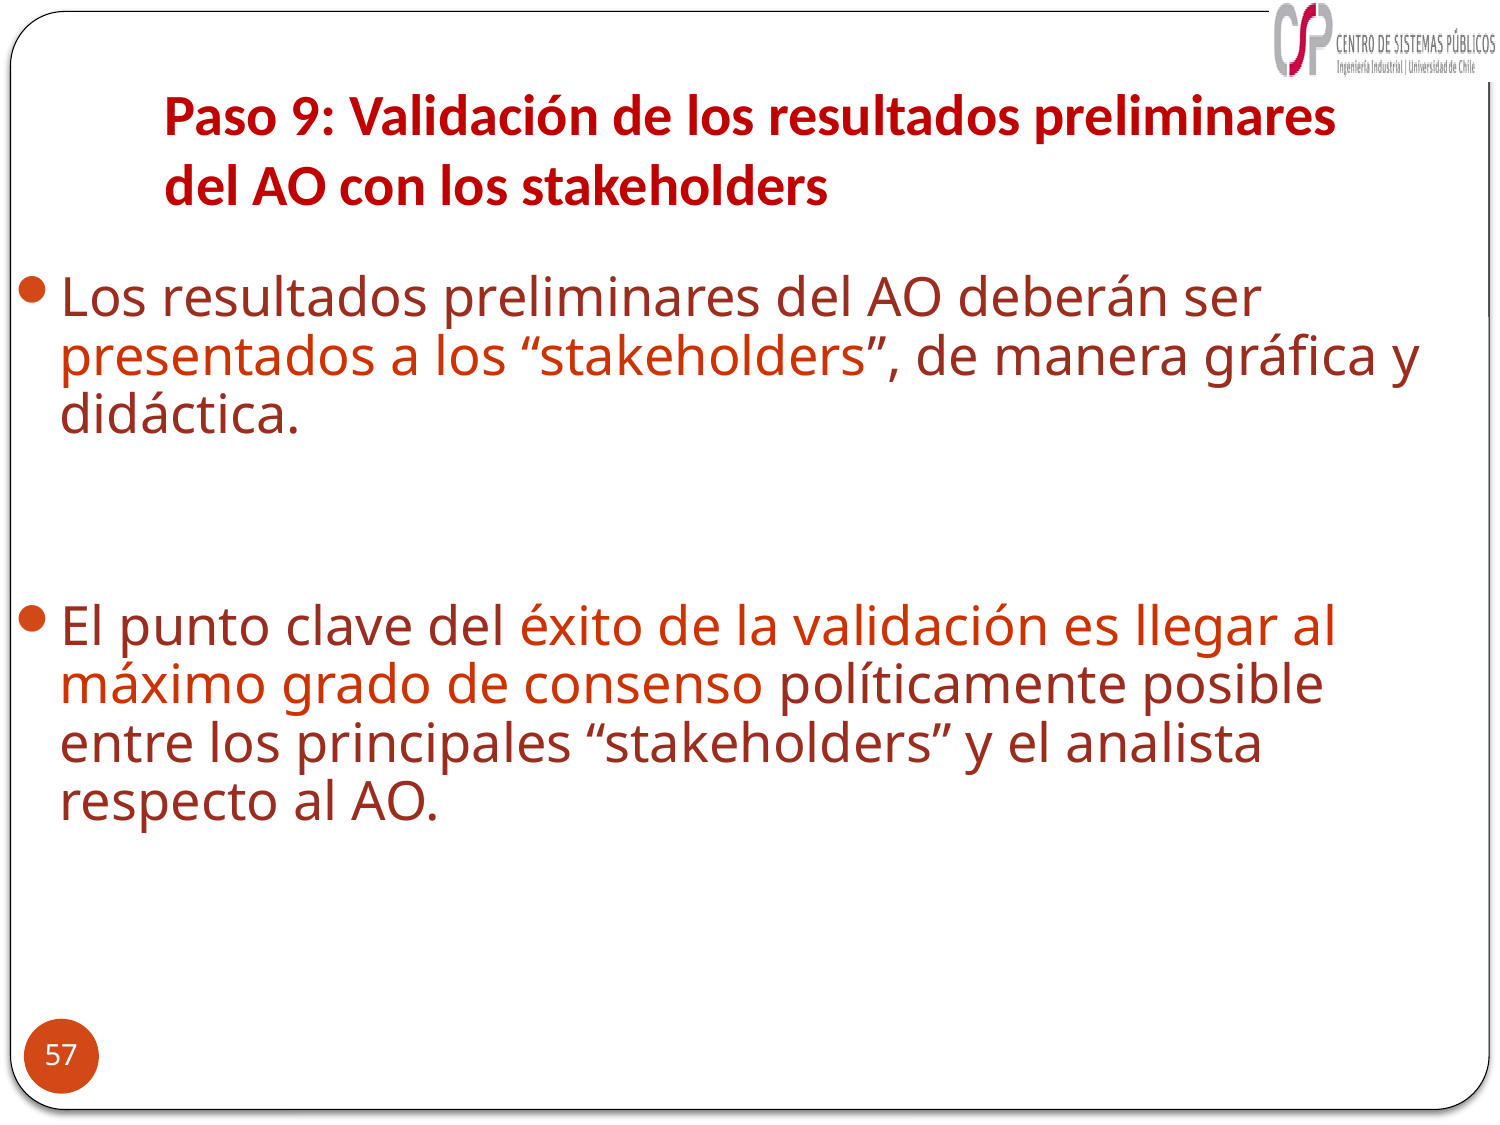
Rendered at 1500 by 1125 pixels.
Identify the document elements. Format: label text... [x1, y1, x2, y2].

list Los resultados preliminares del AO deberán ser presentados a los “stakeholders”, de manera gráfica y didáctica. El punto clave del éxito de la validación es llegar al máximo grado de consenso políticamente posible entre los principales “stakeholders” y el analista respecto al AO. [0, 262, 1471, 1005]
title Paso 9: Validación de los resultados preliminares del AO con los stakeholders [150, 45, 1425, 233]
picture [1269, 0, 1500, 82]
slide_number 57 [23, 1018, 99, 1094]
